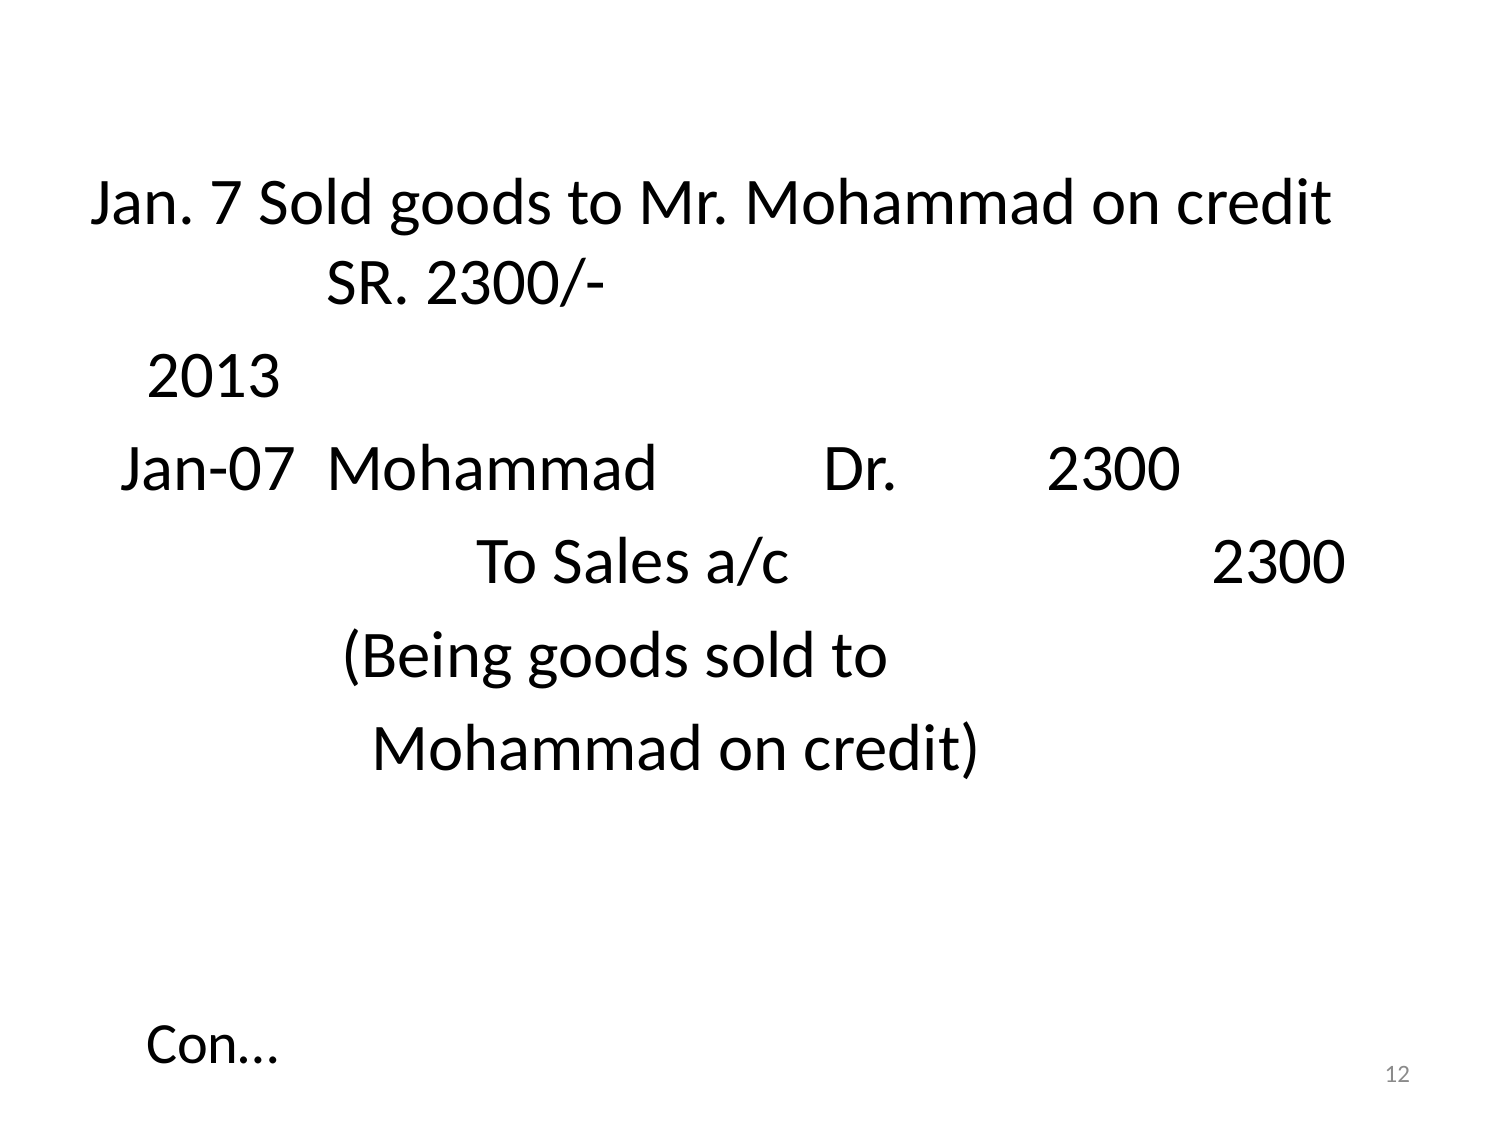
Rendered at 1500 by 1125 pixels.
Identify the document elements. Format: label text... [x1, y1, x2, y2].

slide_number 12 [1074, 1042, 1425, 1103]
list Jan. 7 Sold goods to Mr. Mohammad on credit SR. 2300/- 2013 Jan-07 Mohammad Dr. 2300 To Sales a/c 2300 (Being goods sold to Mohammad on credit) Con… [75, 149, 1425, 1050]
